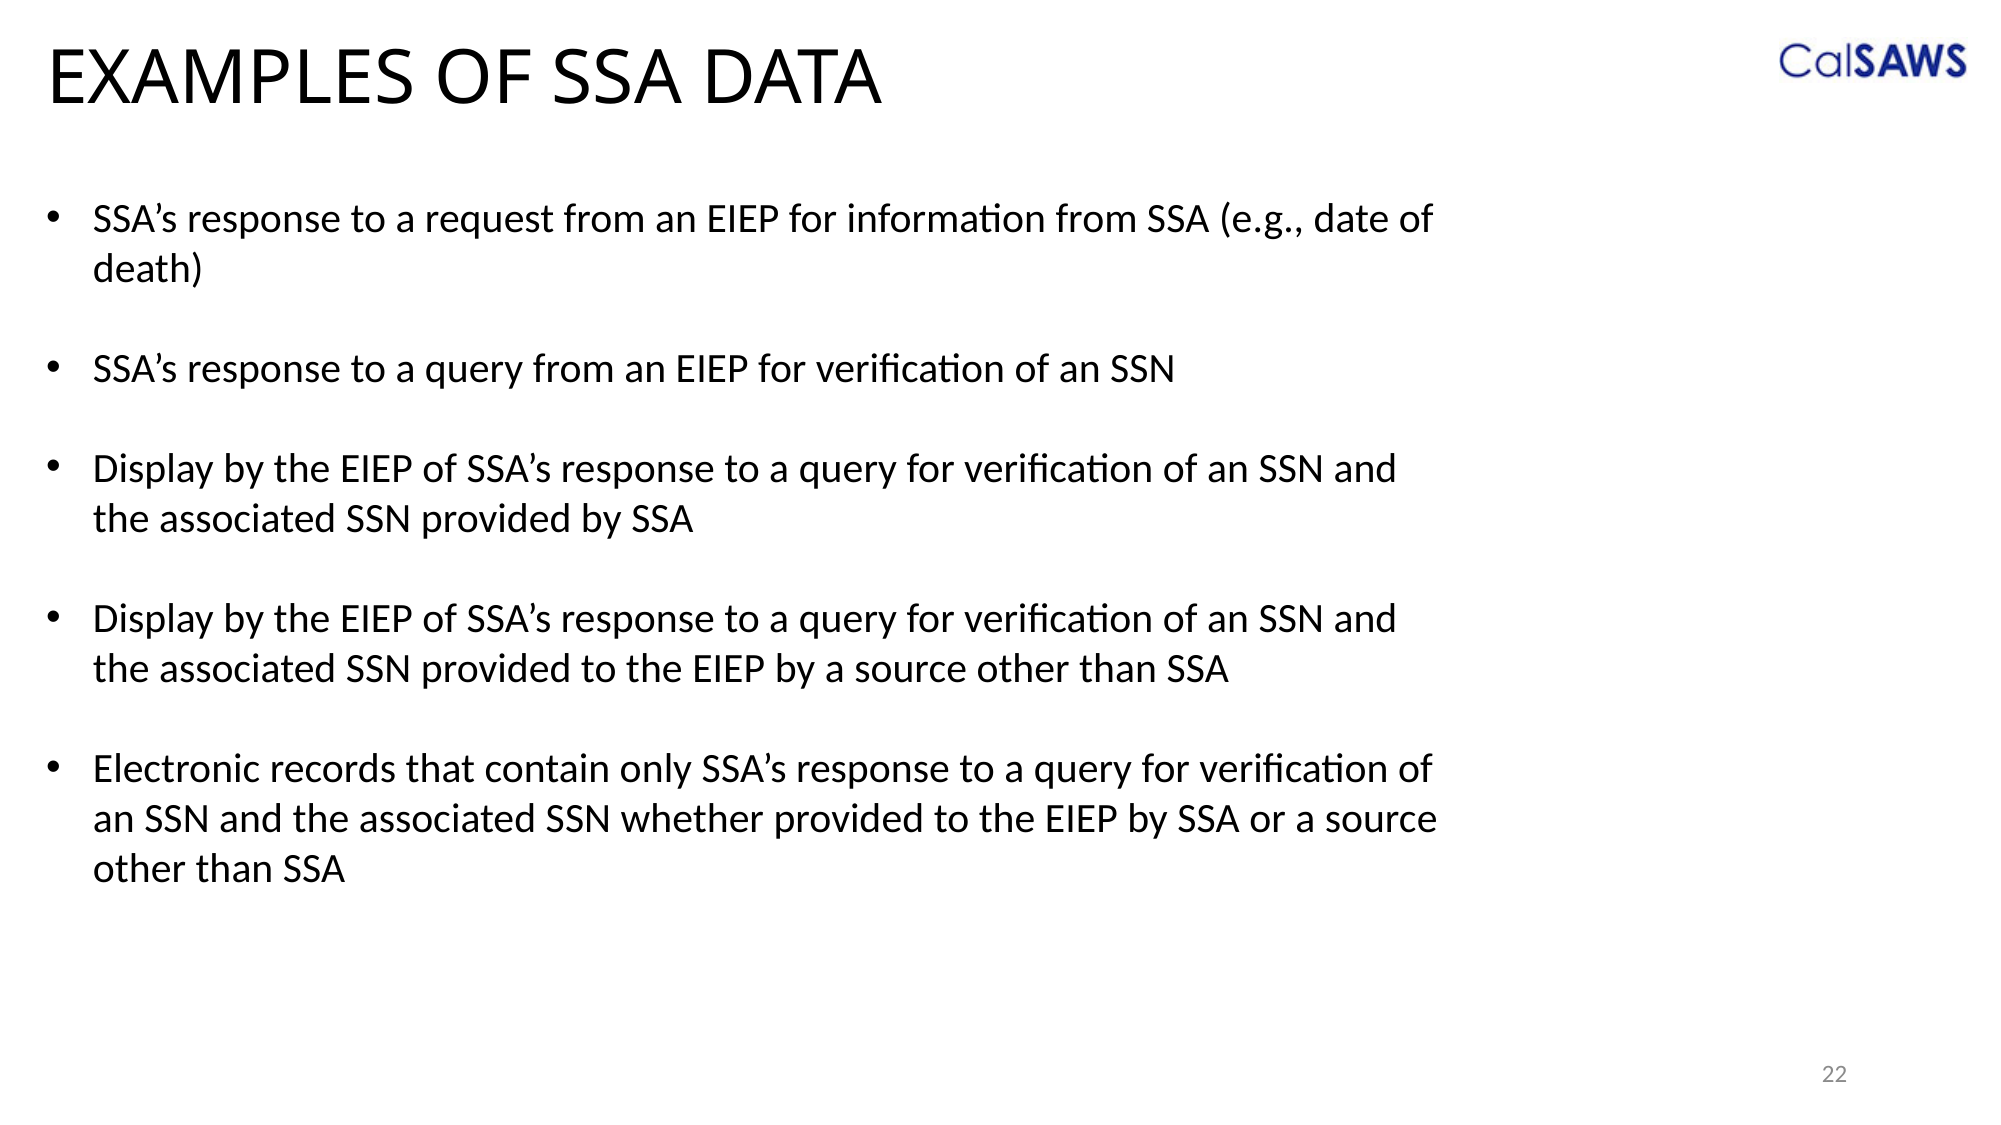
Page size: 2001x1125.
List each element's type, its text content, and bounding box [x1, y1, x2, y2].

slide_number 22 [1412, 1042, 1863, 1103]
picture [1779, 37, 1968, 83]
text_box SSA’s response to a request from an EIEP for information from SSA (e.g., date of death) SSA’s response to a query from an EIEP for verification of an SSN Display by the EIEP of SSA’s response to a query for verification of an SSN and the associated SSN provided by SSA Display by the EIEP of SSA’s response to a query for verification of an SSN and the associated SSN provided to the EIEP by a source other than SSA Electronic records that contain only SSA’s response to a query for verification of an SSN and the associated SSN whether provided to the EIEP by SSA or a source other than SSA [31, 183, 1476, 988]
title EXAMPLES OF SSA DATA [31, 31, 1568, 181]
